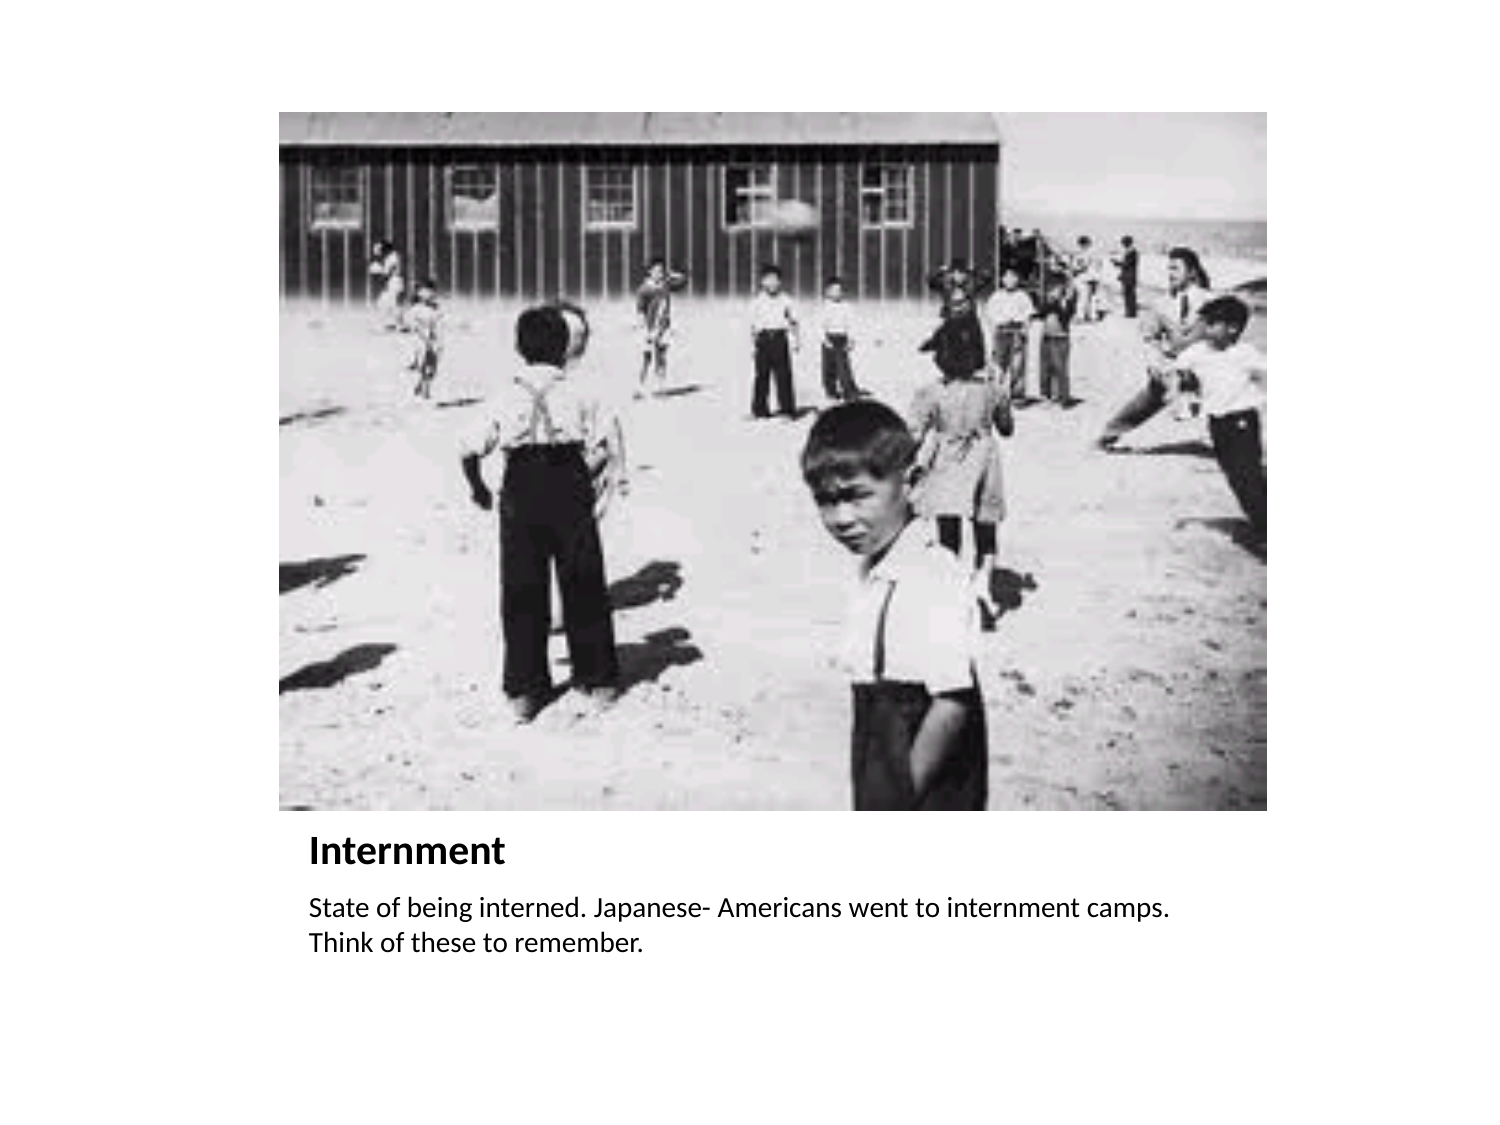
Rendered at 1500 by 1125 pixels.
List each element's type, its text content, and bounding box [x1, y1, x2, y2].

list State of being interned. Japanese- Americans went to internment camps. Think of these to remember. [294, 880, 1194, 1013]
title Internment [294, 819, 1194, 880]
picture [279, 100, 1267, 811]
